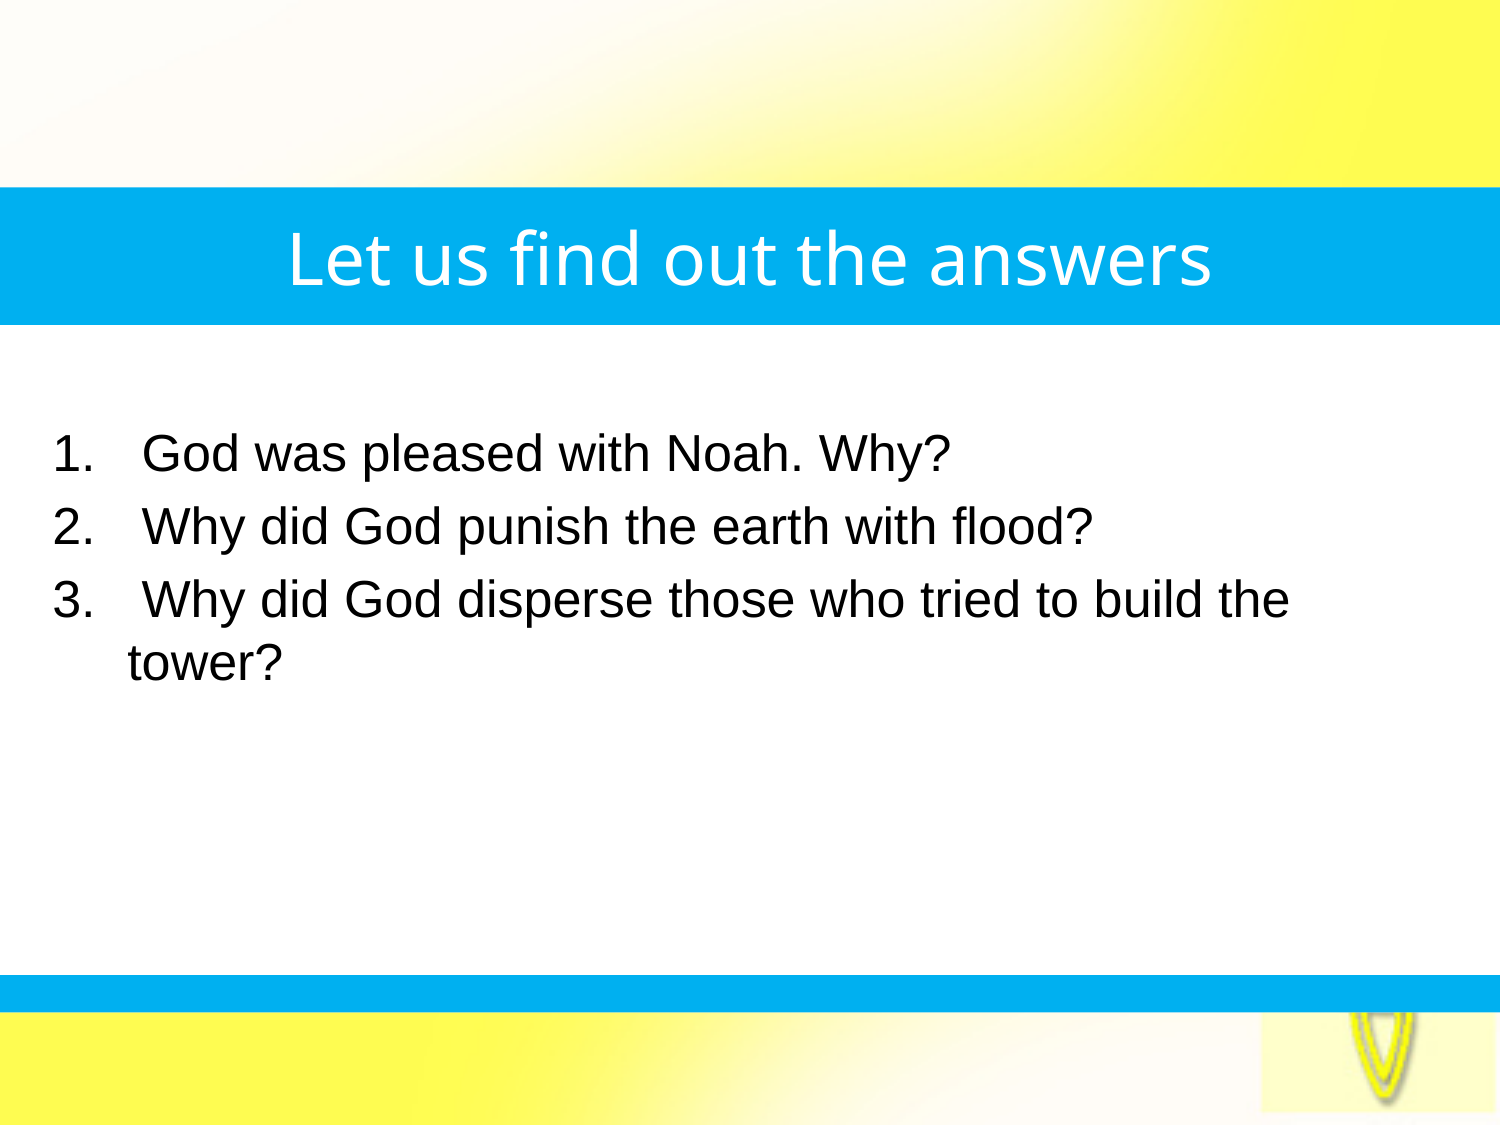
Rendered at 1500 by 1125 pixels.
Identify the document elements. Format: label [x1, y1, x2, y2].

picture [416, 246, 448, 285]
picture [1018, 246, 1045, 285]
picture [830, 230, 862, 284]
picture [1051, 246, 1104, 284]
picture [459, 246, 486, 285]
picture [329, 246, 361, 285]
picture [540, 232, 547, 239]
picture [0, 1013, 1500, 1125]
picture [798, 238, 820, 285]
picture [1154, 246, 1175, 284]
picture [976, 246, 1008, 284]
picture [294, 233, 322, 284]
picture [511, 230, 536, 284]
picture [541, 246, 546, 284]
picture [603, 230, 636, 285]
picture [1111, 246, 1143, 285]
picture [0, 326, 1500, 974]
picture [712, 246, 744, 285]
picture [560, 246, 592, 284]
picture [753, 238, 775, 285]
picture [367, 238, 389, 285]
picture [0, 0, 1500, 187]
picture [667, 246, 702, 285]
picture [873, 246, 905, 285]
picture [1182, 246, 1209, 285]
picture [932, 246, 962, 285]
